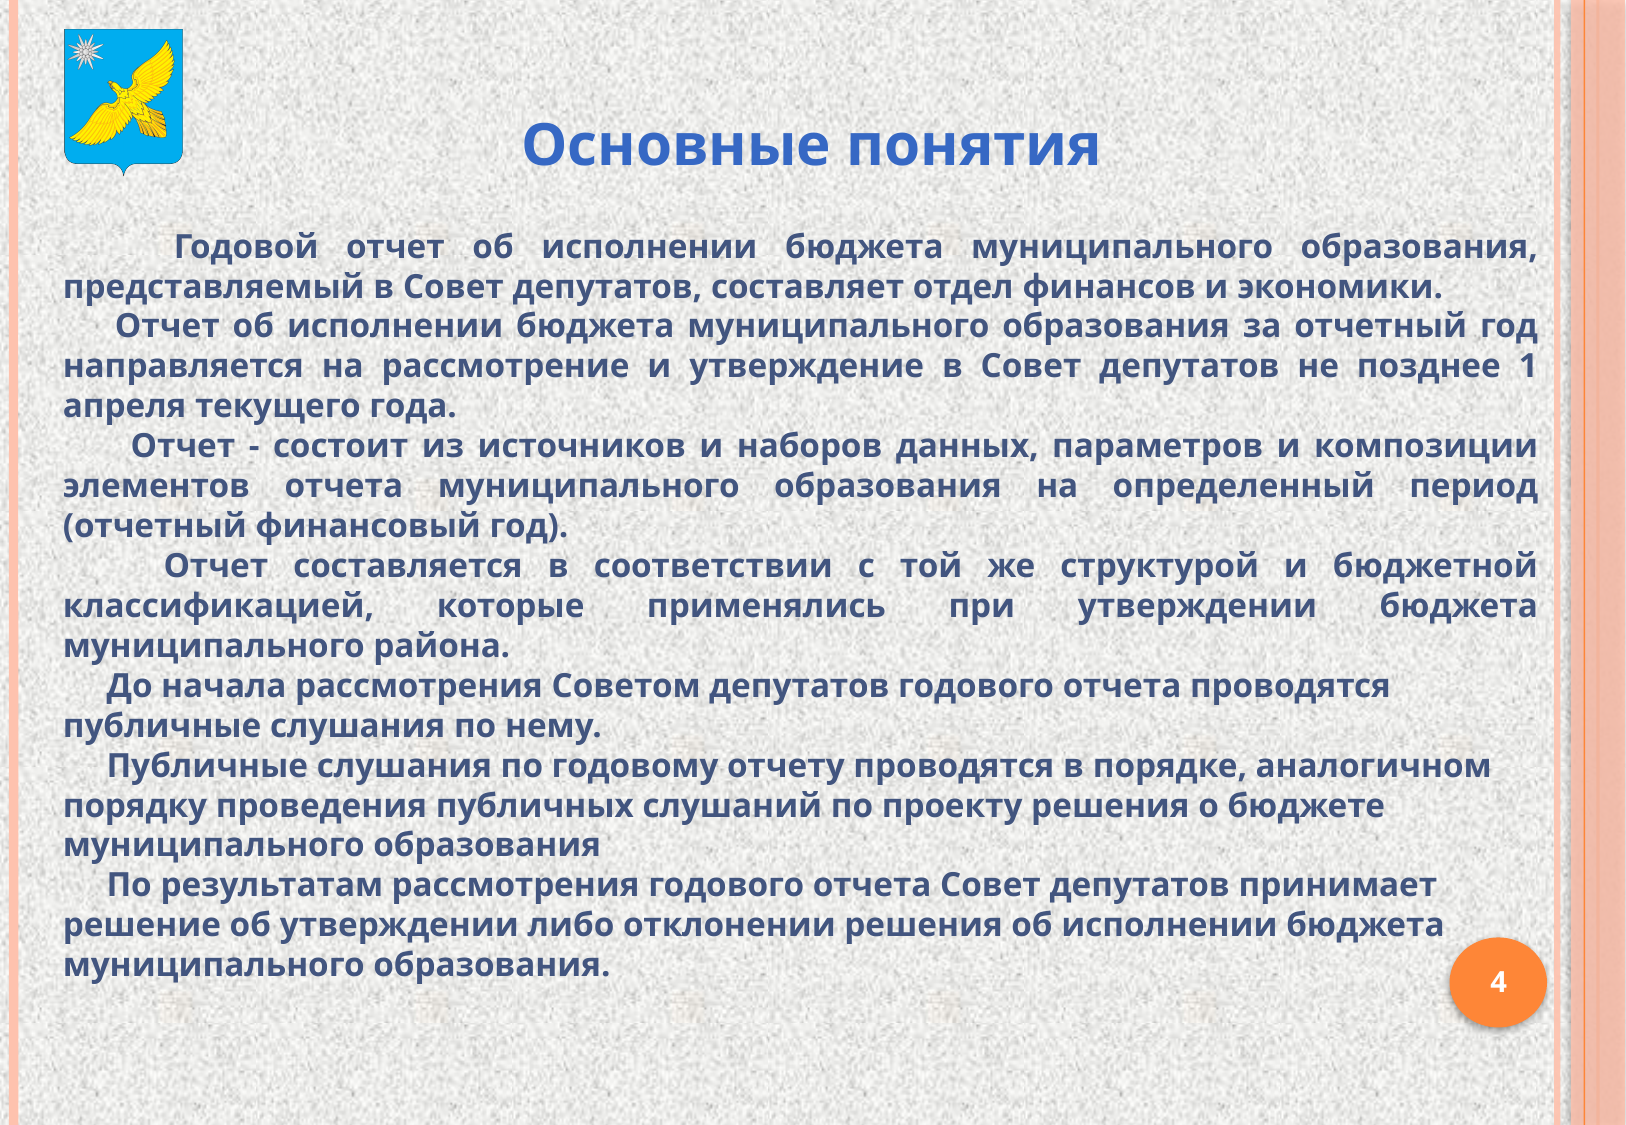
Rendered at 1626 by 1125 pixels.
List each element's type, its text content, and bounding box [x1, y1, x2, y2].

text_box Годовой отчет об исполнении бюджета муниципального образования, представляемый в Совет депутатов, составляет отдел финансов и экономики. Отчет об исполнении бюджета муниципального образования за отчетный год направляется на рассмотрение и утверждение в Совет депутатов не позднее 1 апреля текущего года. Отчет - состоит из источников и наборов данных, параметров и композиции элементов отчета муниципального образования на определенный период (отчетный финансовый год). Отчет составляется в соответствии с той же структурой и бюджетной классификацией, которые применялись при утверждении бюджета муниципального района. До начала рассмотрения Советом депутатов годового отчета проводятся публичные слушания по нему. Публичные слушания по годовому отчету проводятся в порядке, аналогичном порядку проведения публичных слушаний по проекту решения о бюджете муниципального образования По результатам рассмотрения годового отчета Совет депутатов принимает решение об утверждении либо отклонении решения об исполнении бюджета муниципального образования. [48, 217, 1555, 1031]
picture [19, 0, 1554, 1125]
picture [0, 0, 8, 1125]
text_box Основные понятия [413, 39, 1226, 185]
picture [1561, 0, 1570, 1125]
